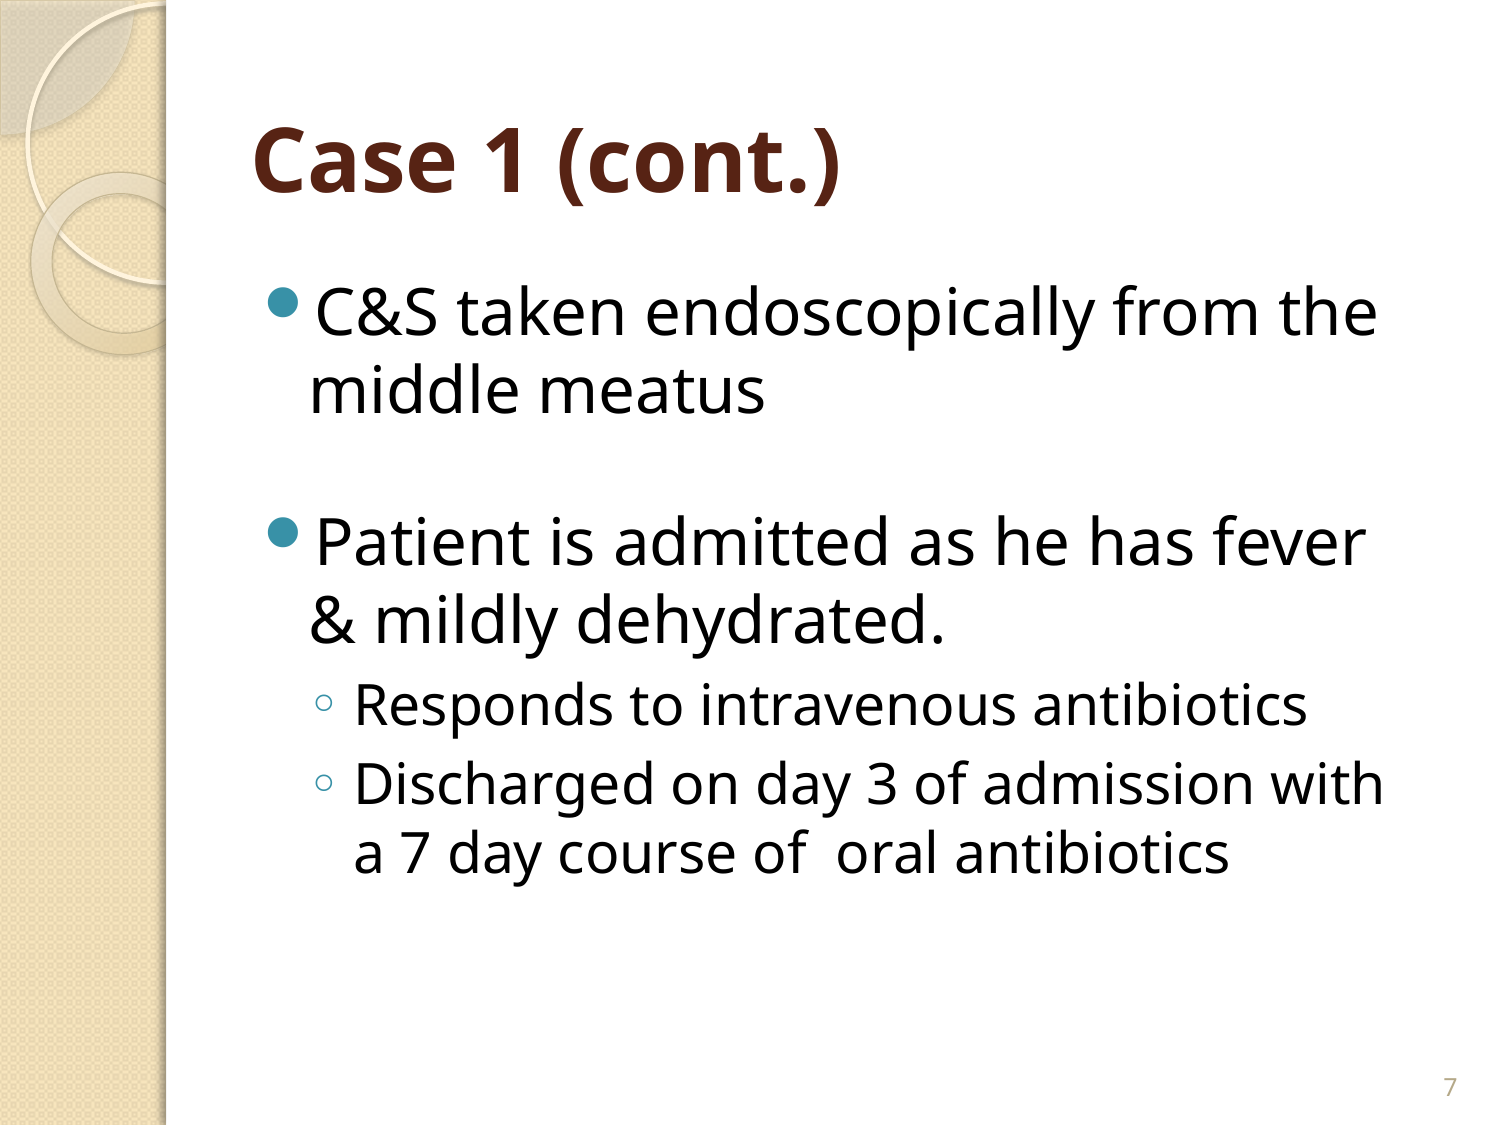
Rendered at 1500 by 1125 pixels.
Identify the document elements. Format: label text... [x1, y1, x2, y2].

list C&S taken endoscopically from the middle meatus Patient is admitted as he has fever & mildly dehydrated. Responds to intravenous antibiotics Discharged on day 3 of admission with a 7 day course of oral antibiotics [235, 262, 1438, 1050]
title Case 1 (cont.) [235, 62, 1466, 250]
slide_number 7 [1413, 1034, 1488, 1113]
